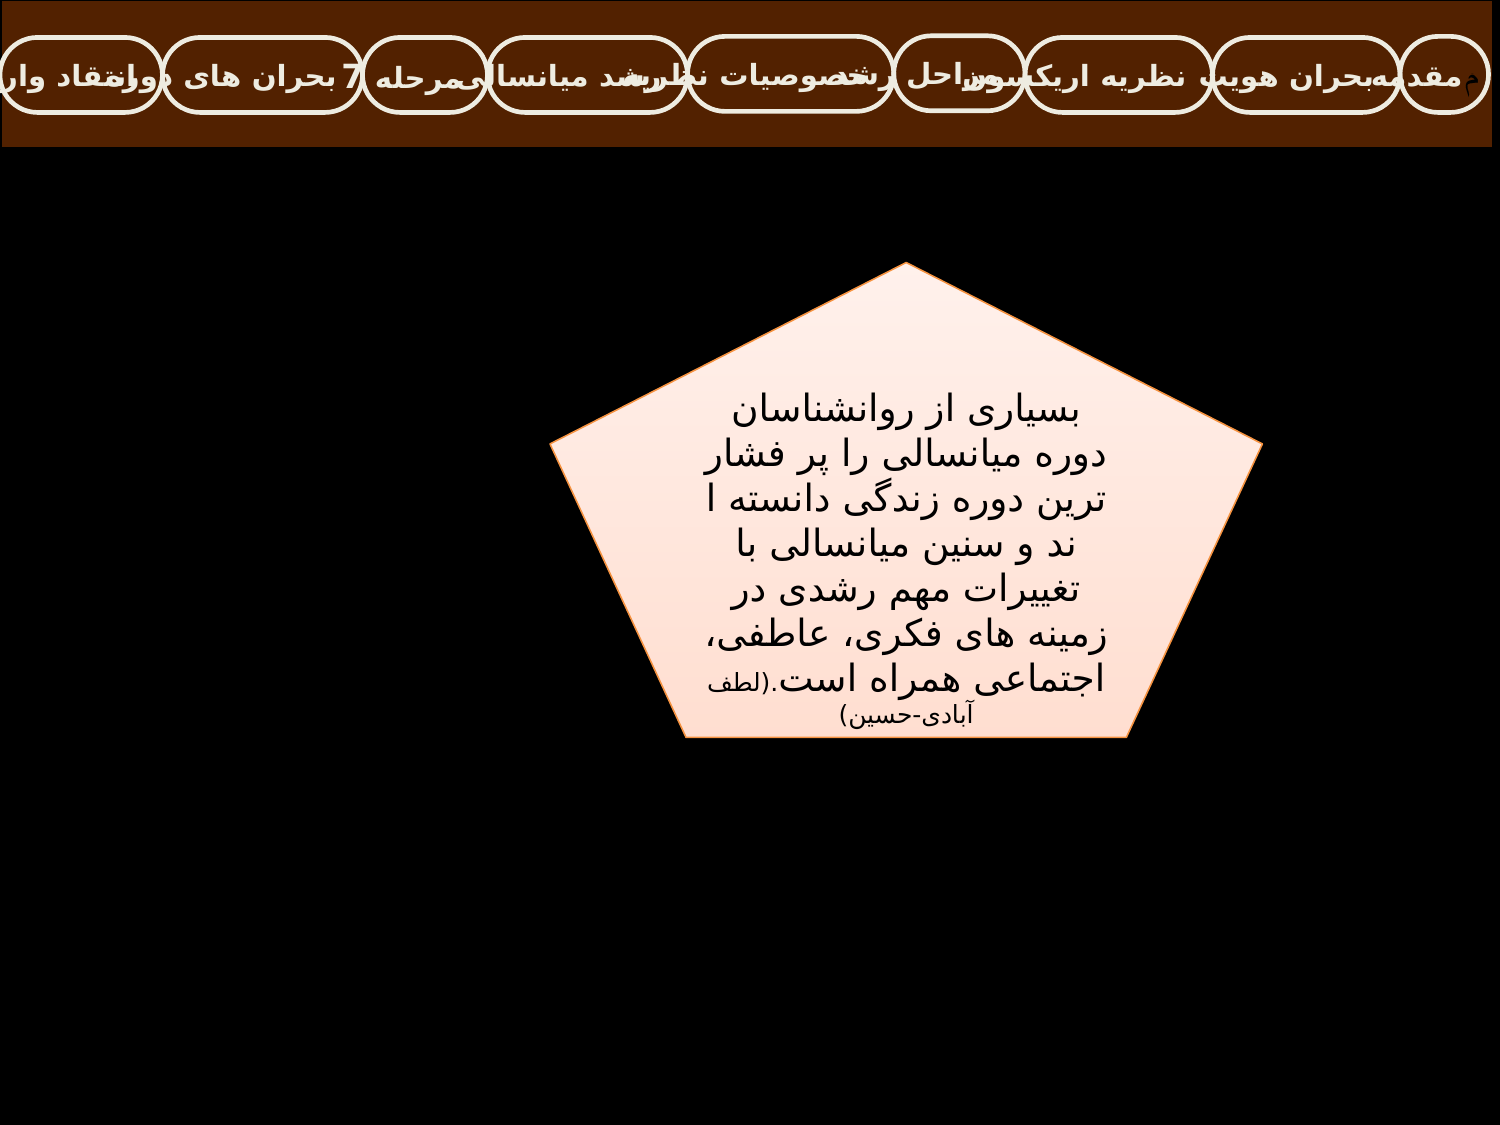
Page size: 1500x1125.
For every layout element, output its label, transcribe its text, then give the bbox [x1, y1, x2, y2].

text_box بسیاری از روانشناسان دوره میانسالی را پر فشار ترین دوره زندگی دانسته ا ند و سنین میانسالی با تغییرات مهم رشدی در زمینه های فکری، عاطفی، اجتماعی همراه است.(لطف آبادی-حسین) [549, 261, 1264, 739]
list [0, 0, 1500, 150]
